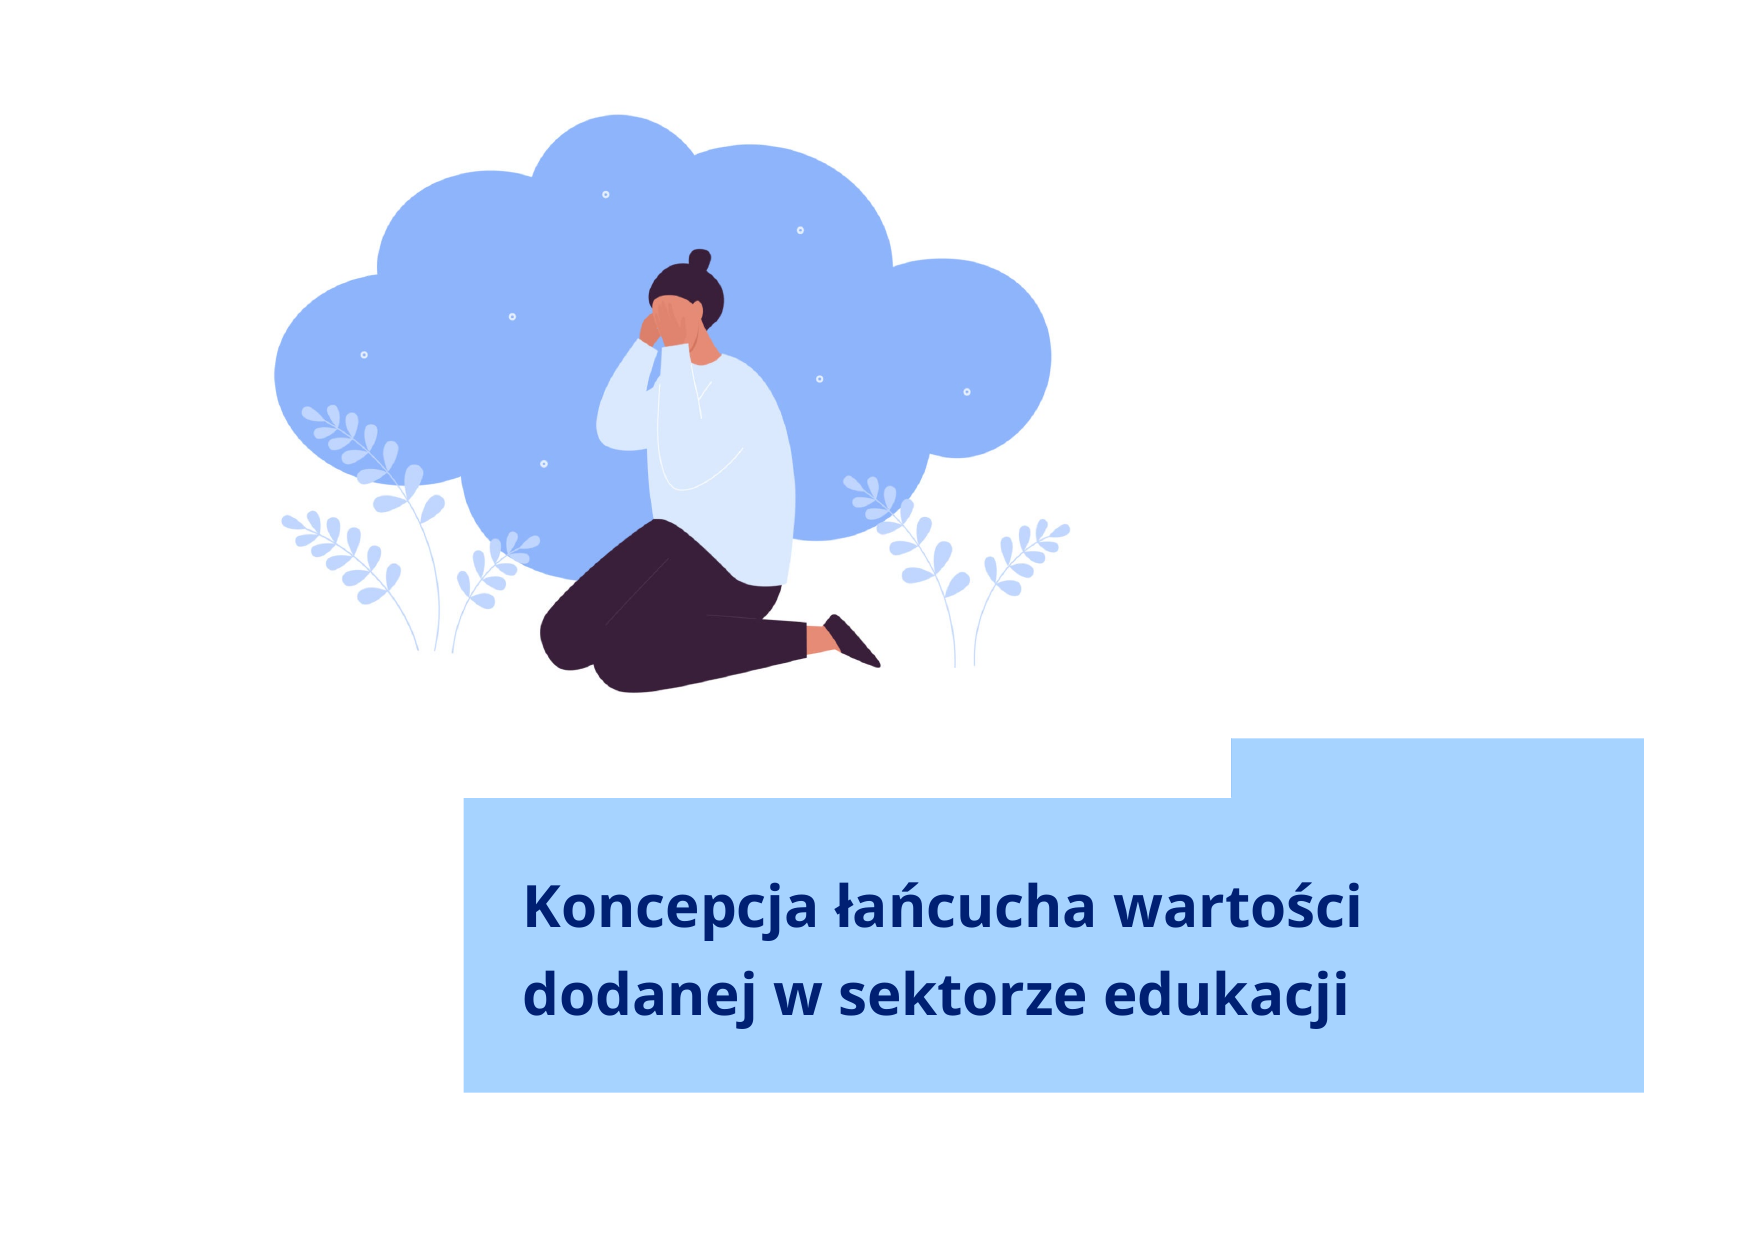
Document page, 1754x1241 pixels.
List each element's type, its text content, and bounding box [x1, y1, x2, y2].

title Koncepcja łańcucha wartości dodanej w sektorze edukacji [522, 852, 1586, 1069]
picture [109, 0, 1232, 798]
